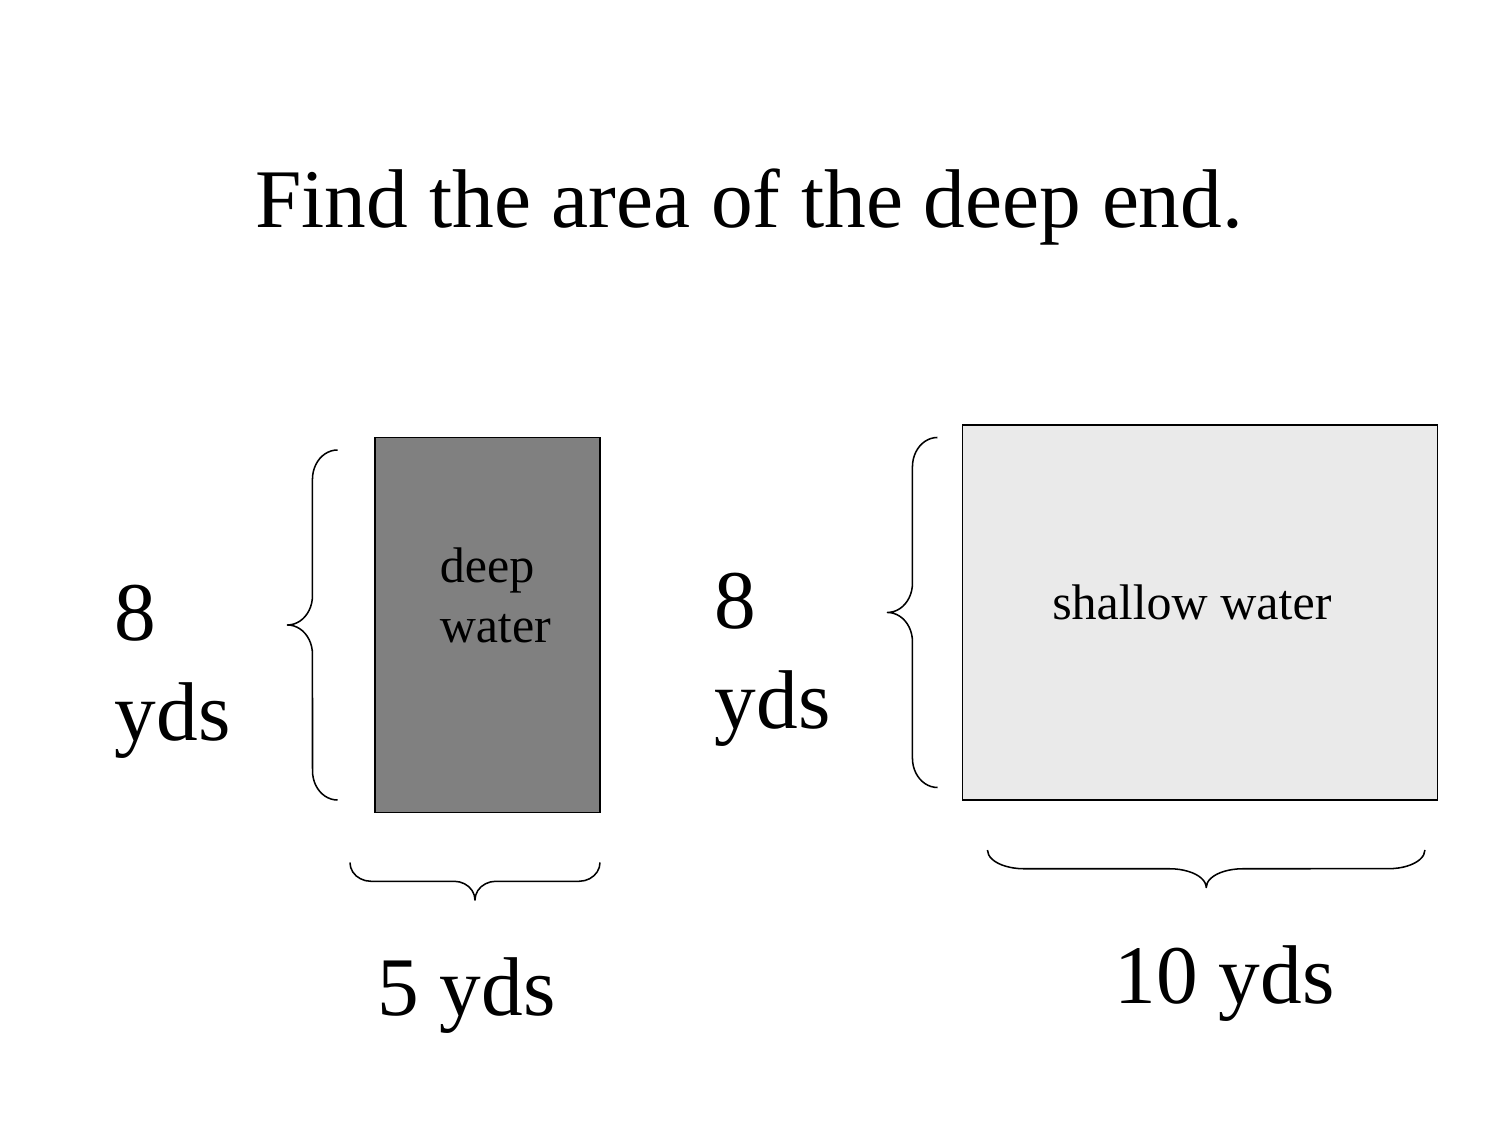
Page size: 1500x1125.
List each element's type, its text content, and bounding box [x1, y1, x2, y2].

text_box 5 yds [362, 924, 613, 1040]
text_box deepwater [424, 524, 575, 660]
text_box [374, 437, 600, 813]
text_box 8 yds [99, 549, 288, 765]
text_box Find the area of the deep end. [112, 99, 1388, 288]
text_box shallow water [1037, 562, 1375, 638]
text_box [287, 450, 338, 801]
text_box [887, 437, 938, 788]
text_box [349, 862, 601, 901]
text_box [987, 849, 1425, 888]
text_box 10 yds [1037, 912, 1500, 1028]
text_box [962, 424, 1438, 800]
text_box 8 yds [699, 537, 888, 753]
